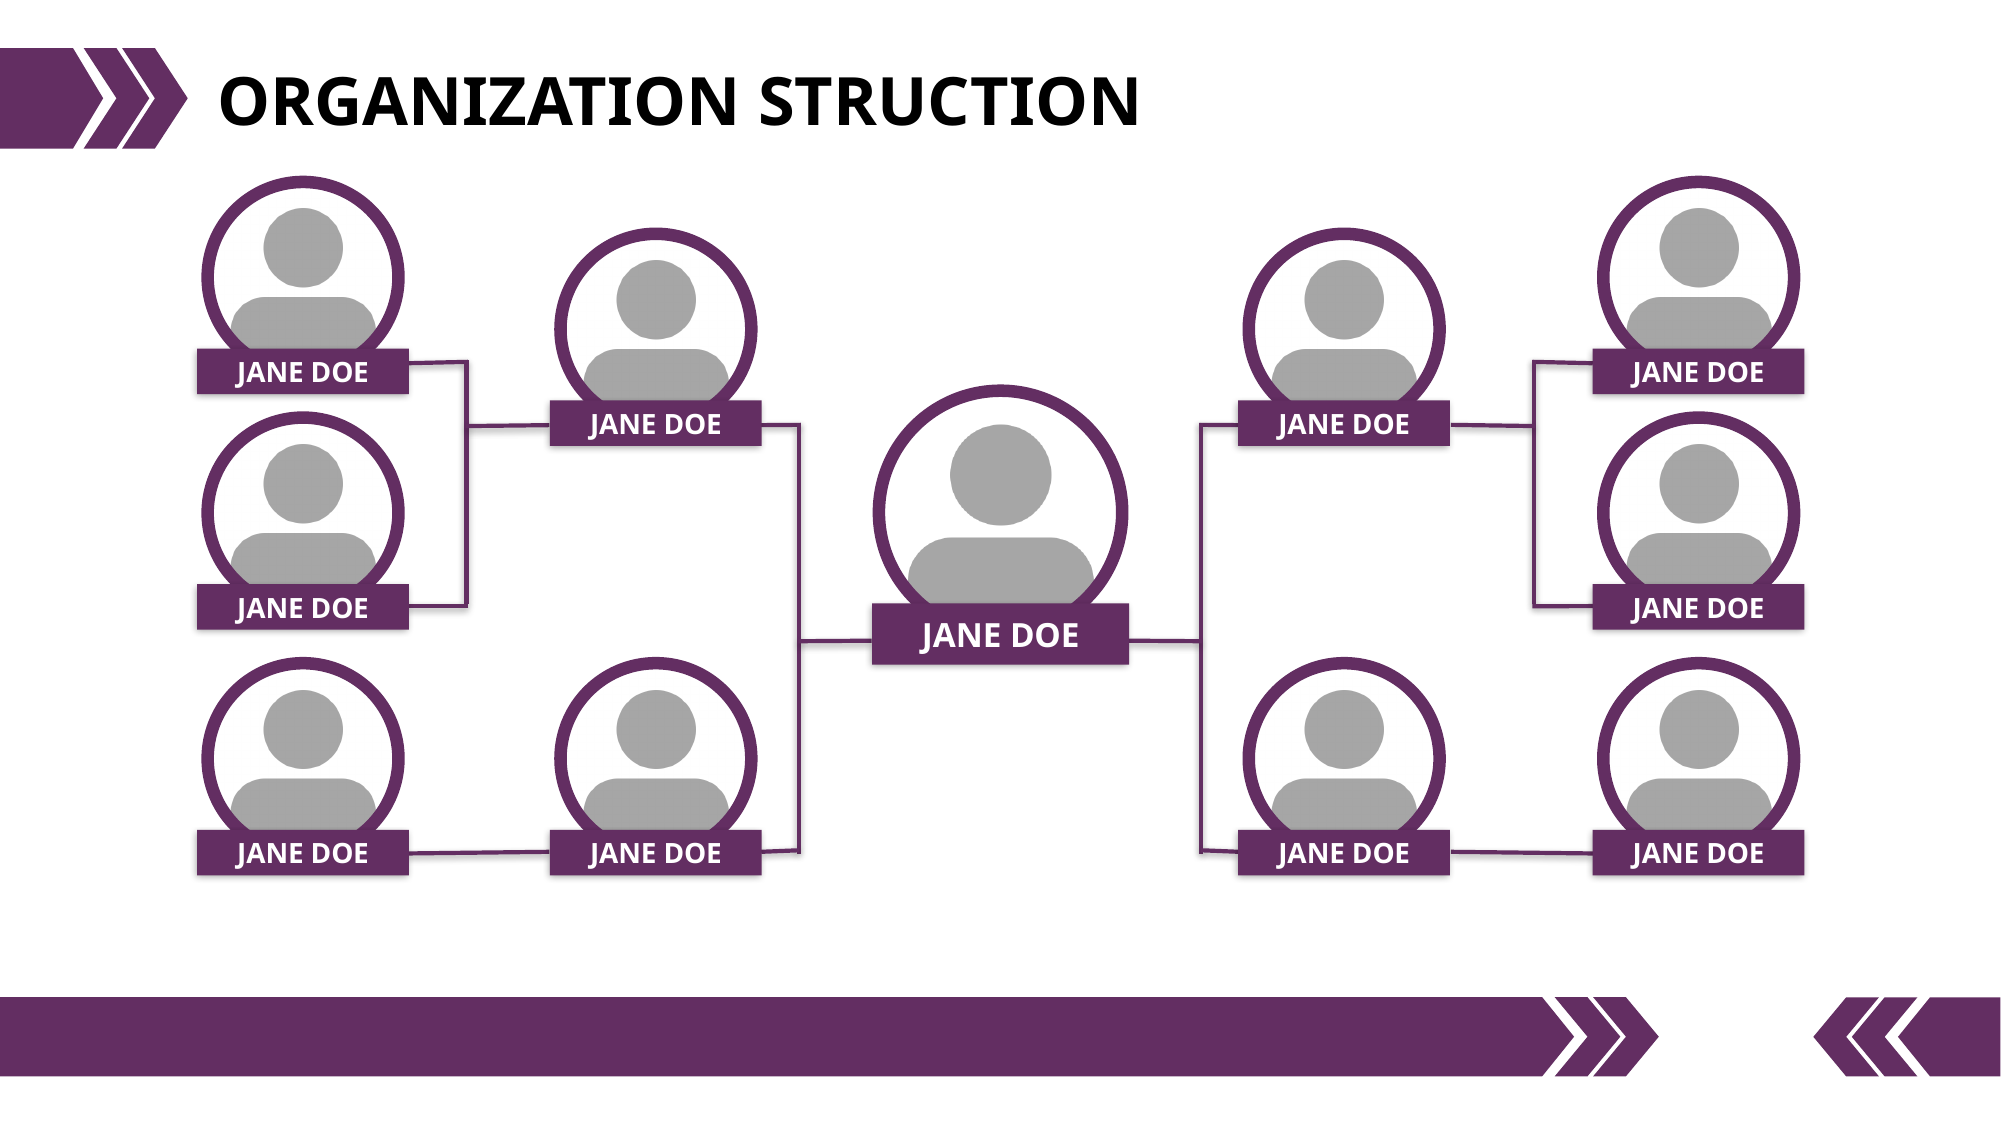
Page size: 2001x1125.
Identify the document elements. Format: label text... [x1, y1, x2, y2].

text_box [1237, 662, 1451, 876]
list ORGANIZATION STRUCTION [202, 48, 1390, 149]
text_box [196, 417, 410, 630]
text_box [1592, 181, 1805, 395]
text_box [196, 662, 410, 876]
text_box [1237, 233, 1451, 447]
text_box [196, 181, 410, 395]
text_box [1592, 662, 1805, 876]
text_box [1592, 417, 1805, 630]
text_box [871, 390, 1130, 665]
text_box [549, 662, 762, 876]
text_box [549, 233, 762, 447]
